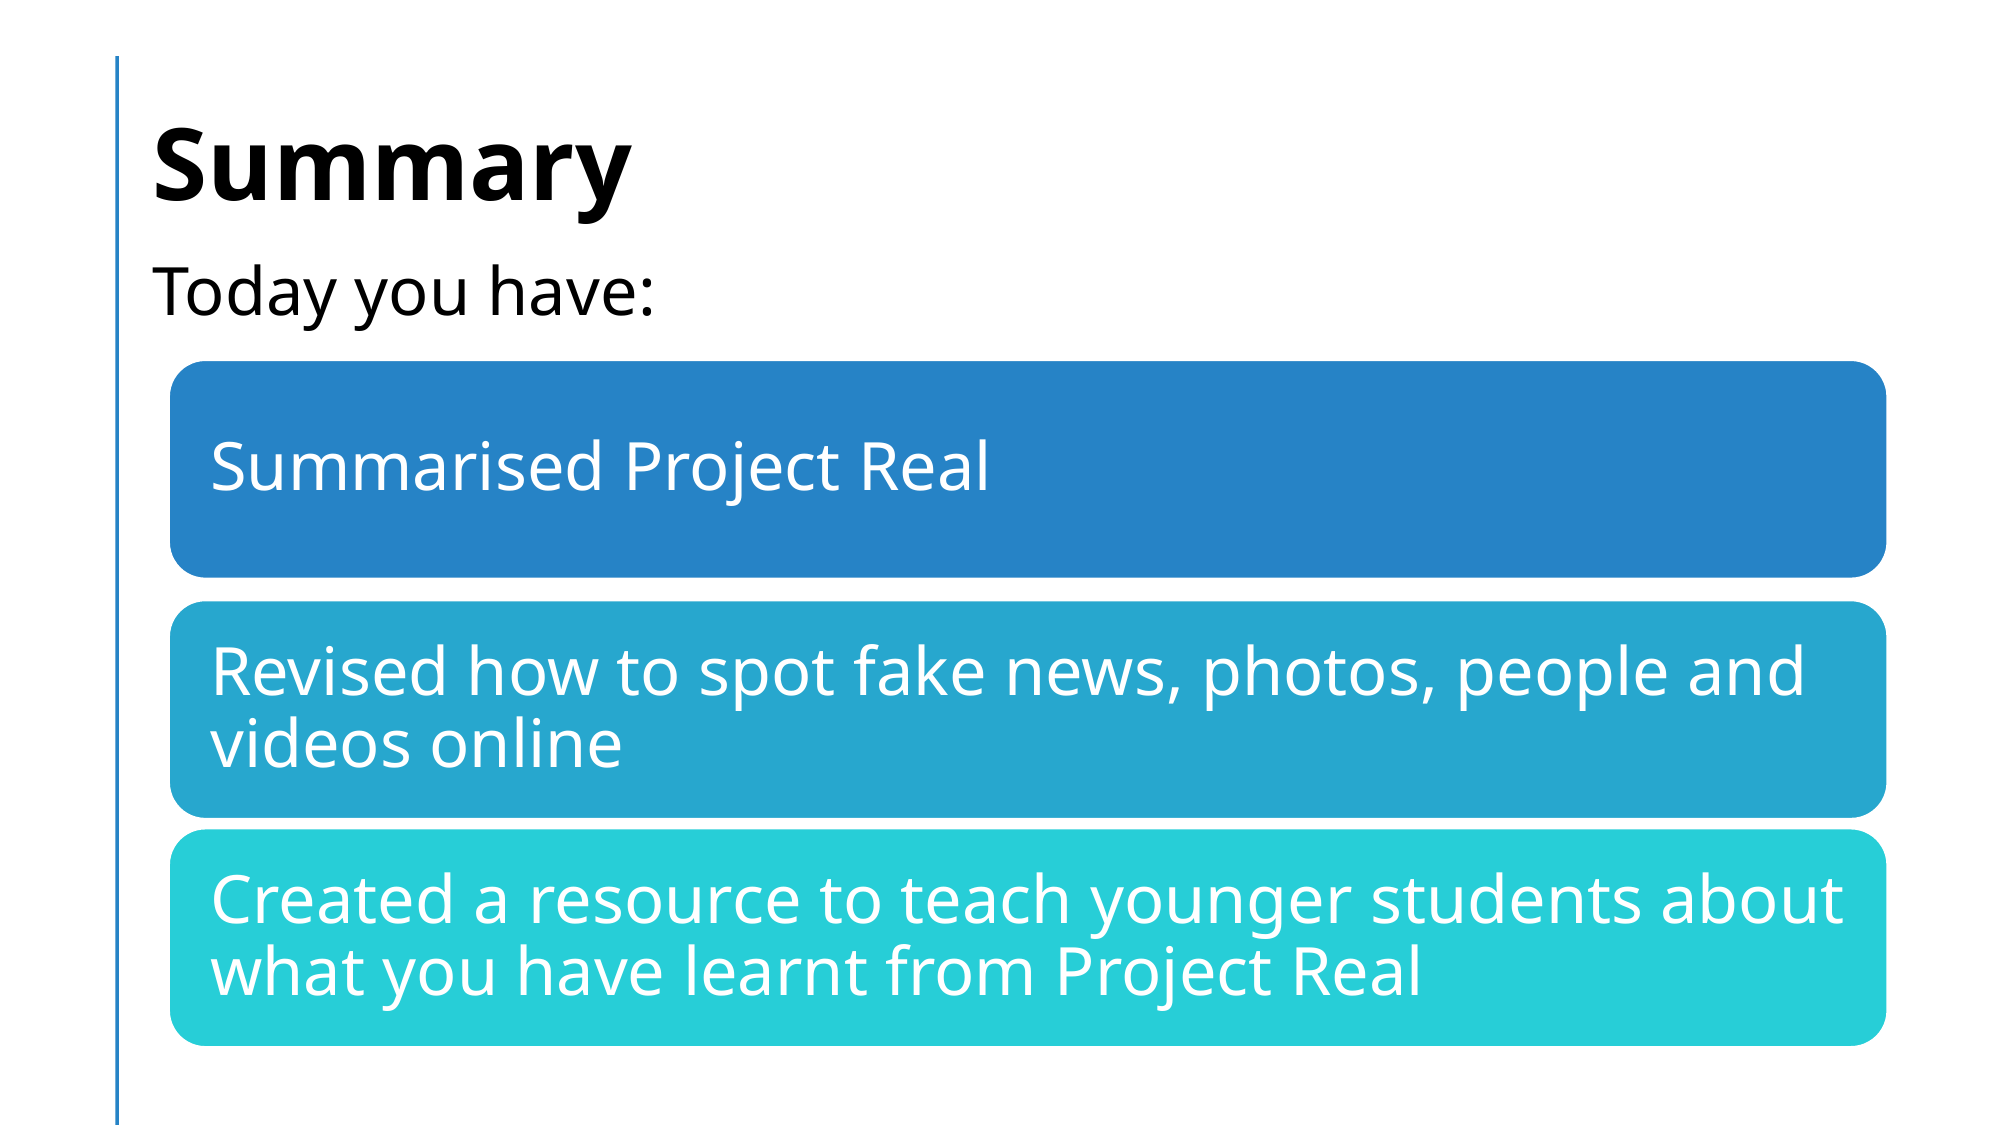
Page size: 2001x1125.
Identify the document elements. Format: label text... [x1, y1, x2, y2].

title Summary [137, 59, 1863, 250]
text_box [168, 356, 1888, 1052]
list Today you have: [137, 250, 1863, 965]
